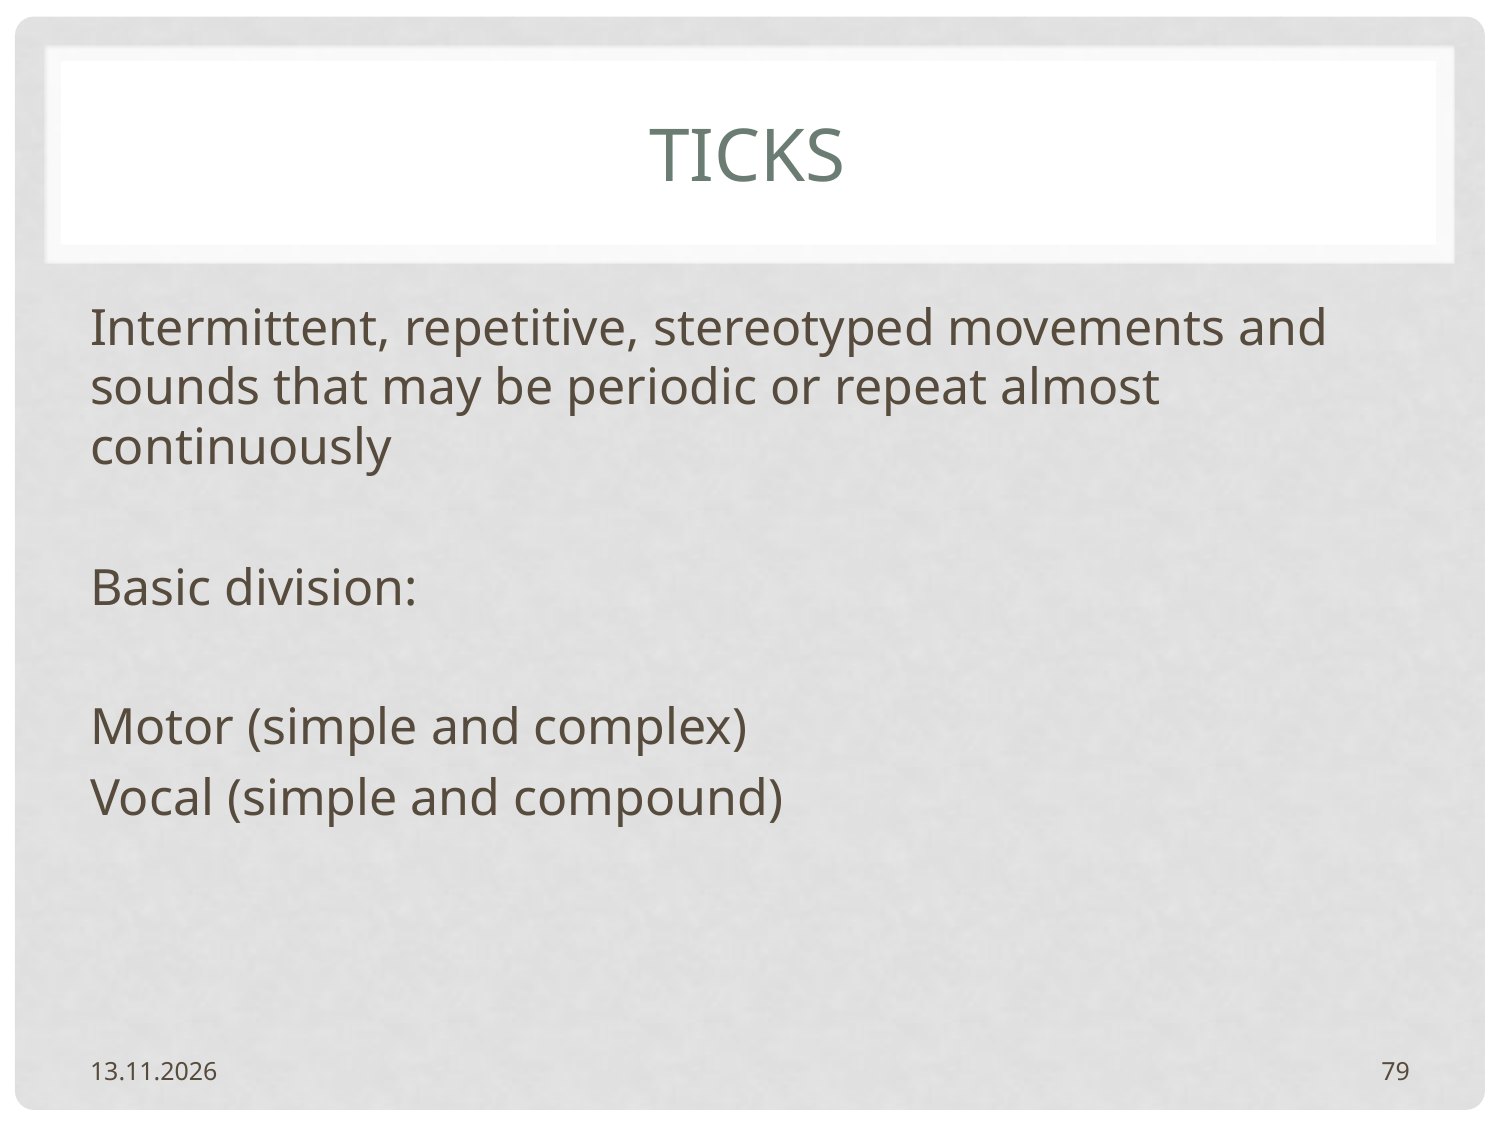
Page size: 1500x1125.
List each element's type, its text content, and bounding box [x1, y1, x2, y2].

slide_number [75, 1042, 425, 1103]
slide_number 79 [1074, 1042, 1425, 1103]
title TICKS [69, 66, 1425, 238]
list Intermittent, repetitive, stereotyped movements and sounds that may be periodic or repeat almost continuously Basic division: Motor (simple and complex) Vocal (simple and compound) [75, 287, 1425, 1005]
